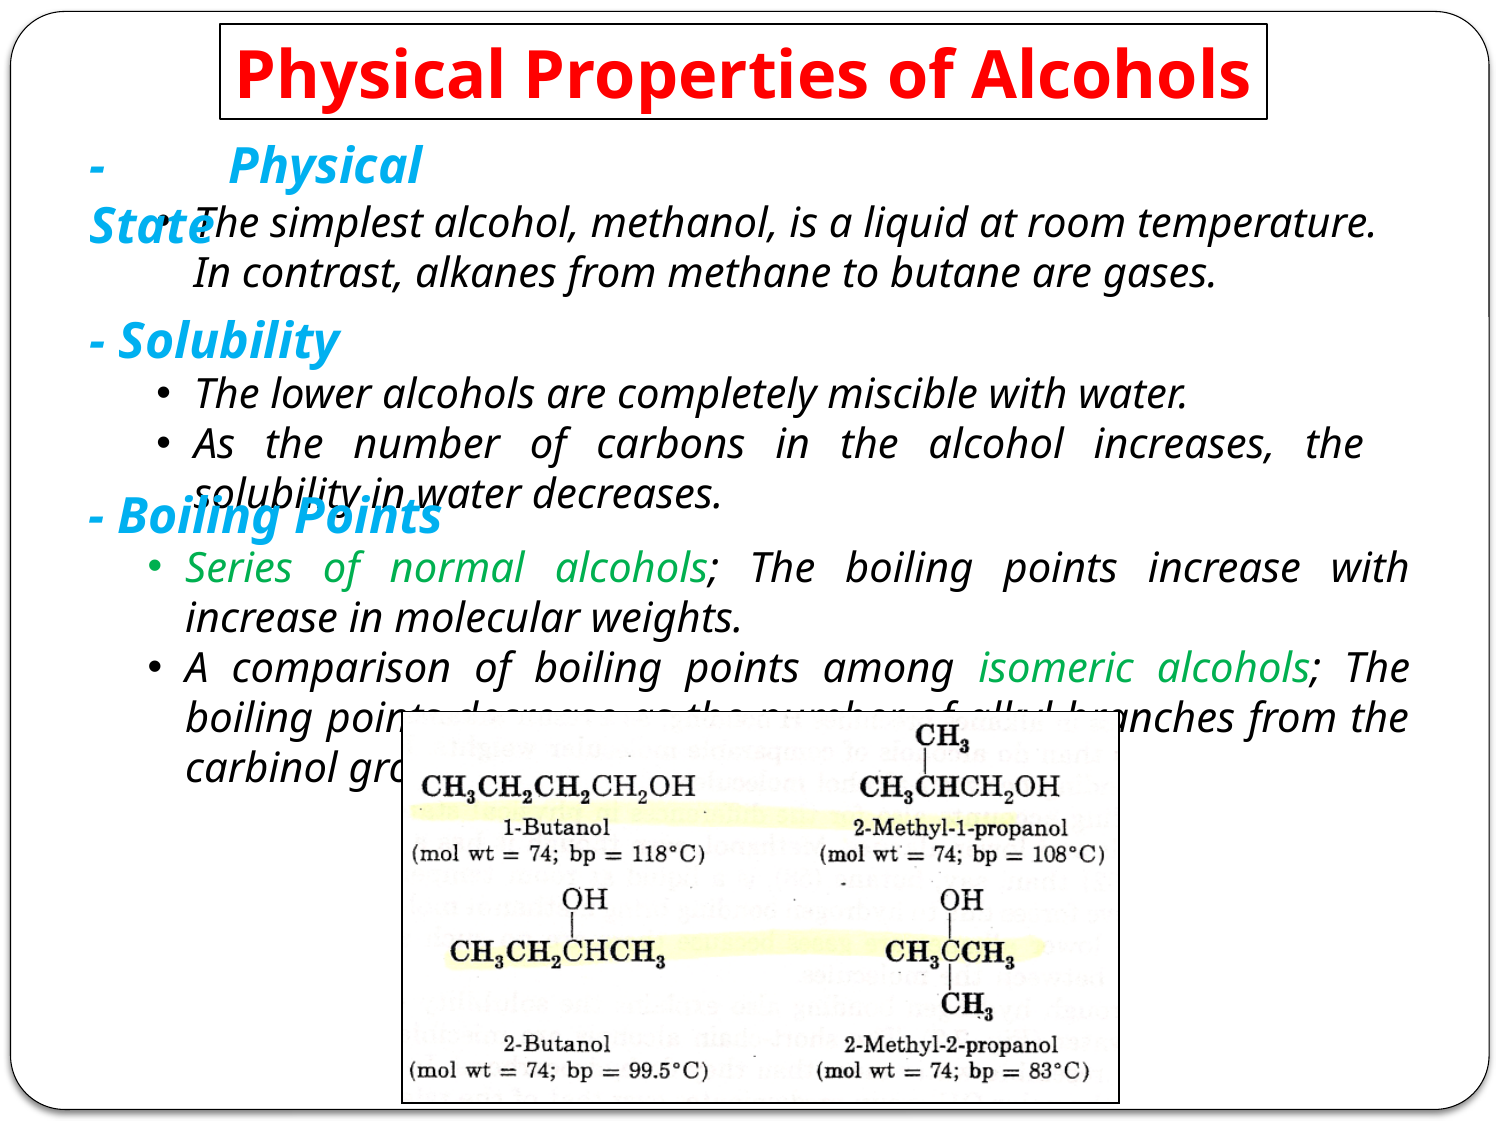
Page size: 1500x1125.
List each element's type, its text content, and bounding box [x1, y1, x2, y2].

text_box - Physical State [74, 125, 438, 261]
text_box Series of normal alcohols; The boiling points increase with increase in molecular weights. A comparison of boiling points among isomeric alcohols; The boiling points decrease as the number of alkyl branches from the carbinol group increases. [132, 533, 1425, 799]
text_box The lower alcohols are completely miscible with water. As the number of carbons in the alcohol increases, the solubility in water decreases. [141, 359, 1380, 525]
picture [402, 712, 1119, 1103]
text_box Physical Properties of Alcohols [219, 23, 1268, 120]
text_box - Boiling Points [73, 475, 461, 551]
text_box - Solubility [74, 300, 463, 376]
text_box The simplest alcohol, methanol, is a liquid at room temperature. In contrast, alkanes from methane to butane are gases. [141, 188, 1413, 303]
